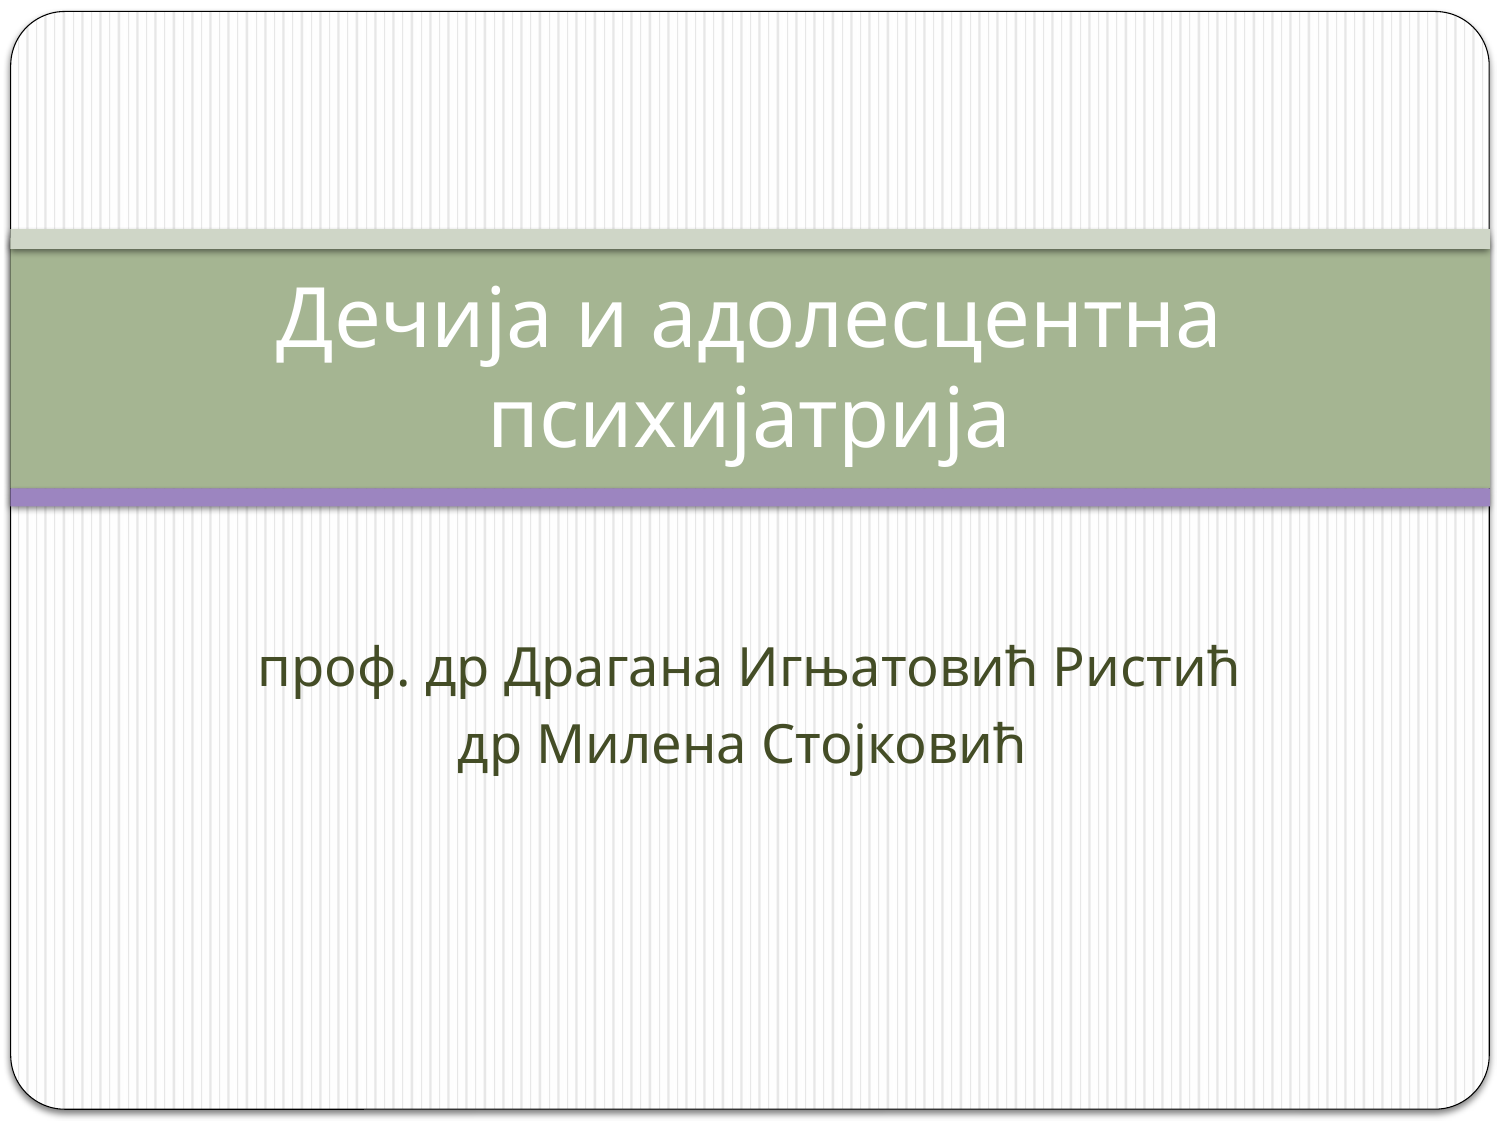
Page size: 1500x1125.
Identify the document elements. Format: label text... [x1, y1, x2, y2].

title Дечија и адолесцентна психијатрија [75, 247, 1425, 489]
subtitle проф. др Драгана Игњатовић Ристић др Милена Стојковић [0, 624, 1500, 925]
